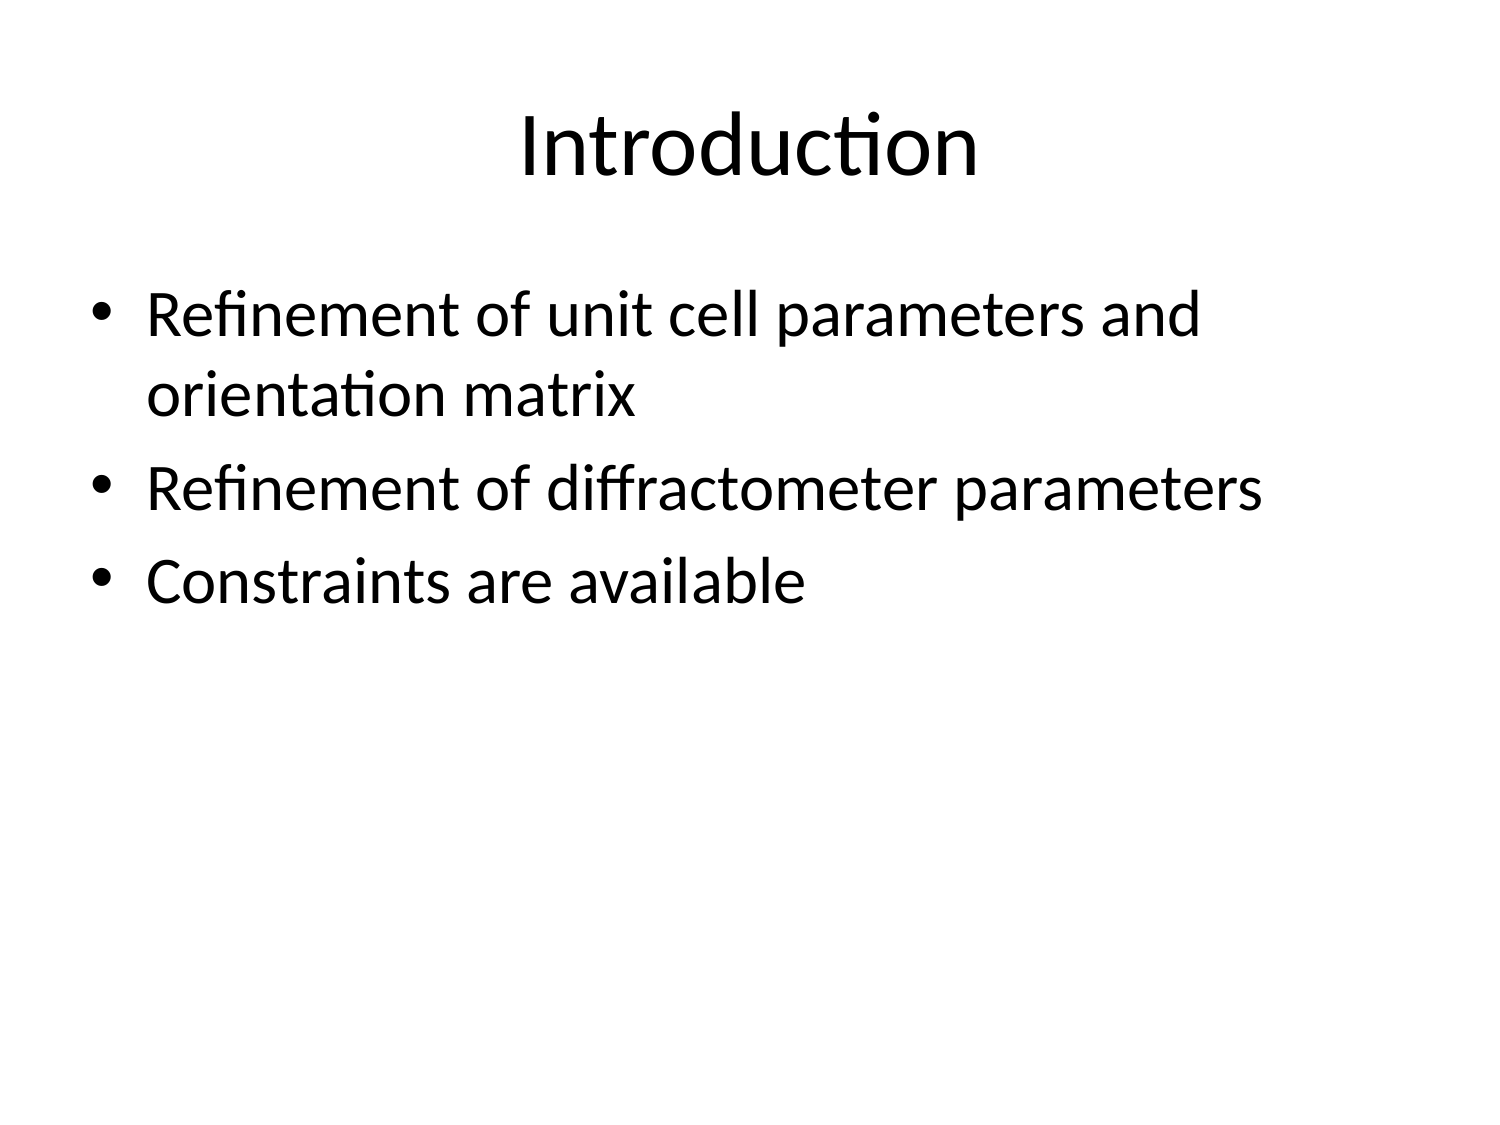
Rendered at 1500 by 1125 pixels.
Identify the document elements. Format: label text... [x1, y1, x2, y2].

title Introduction [75, 45, 1425, 233]
list Refinement of unit cell parameters and orientation matrix Refinement of diffractometer parameters Constraints are available [75, 262, 1425, 1005]
